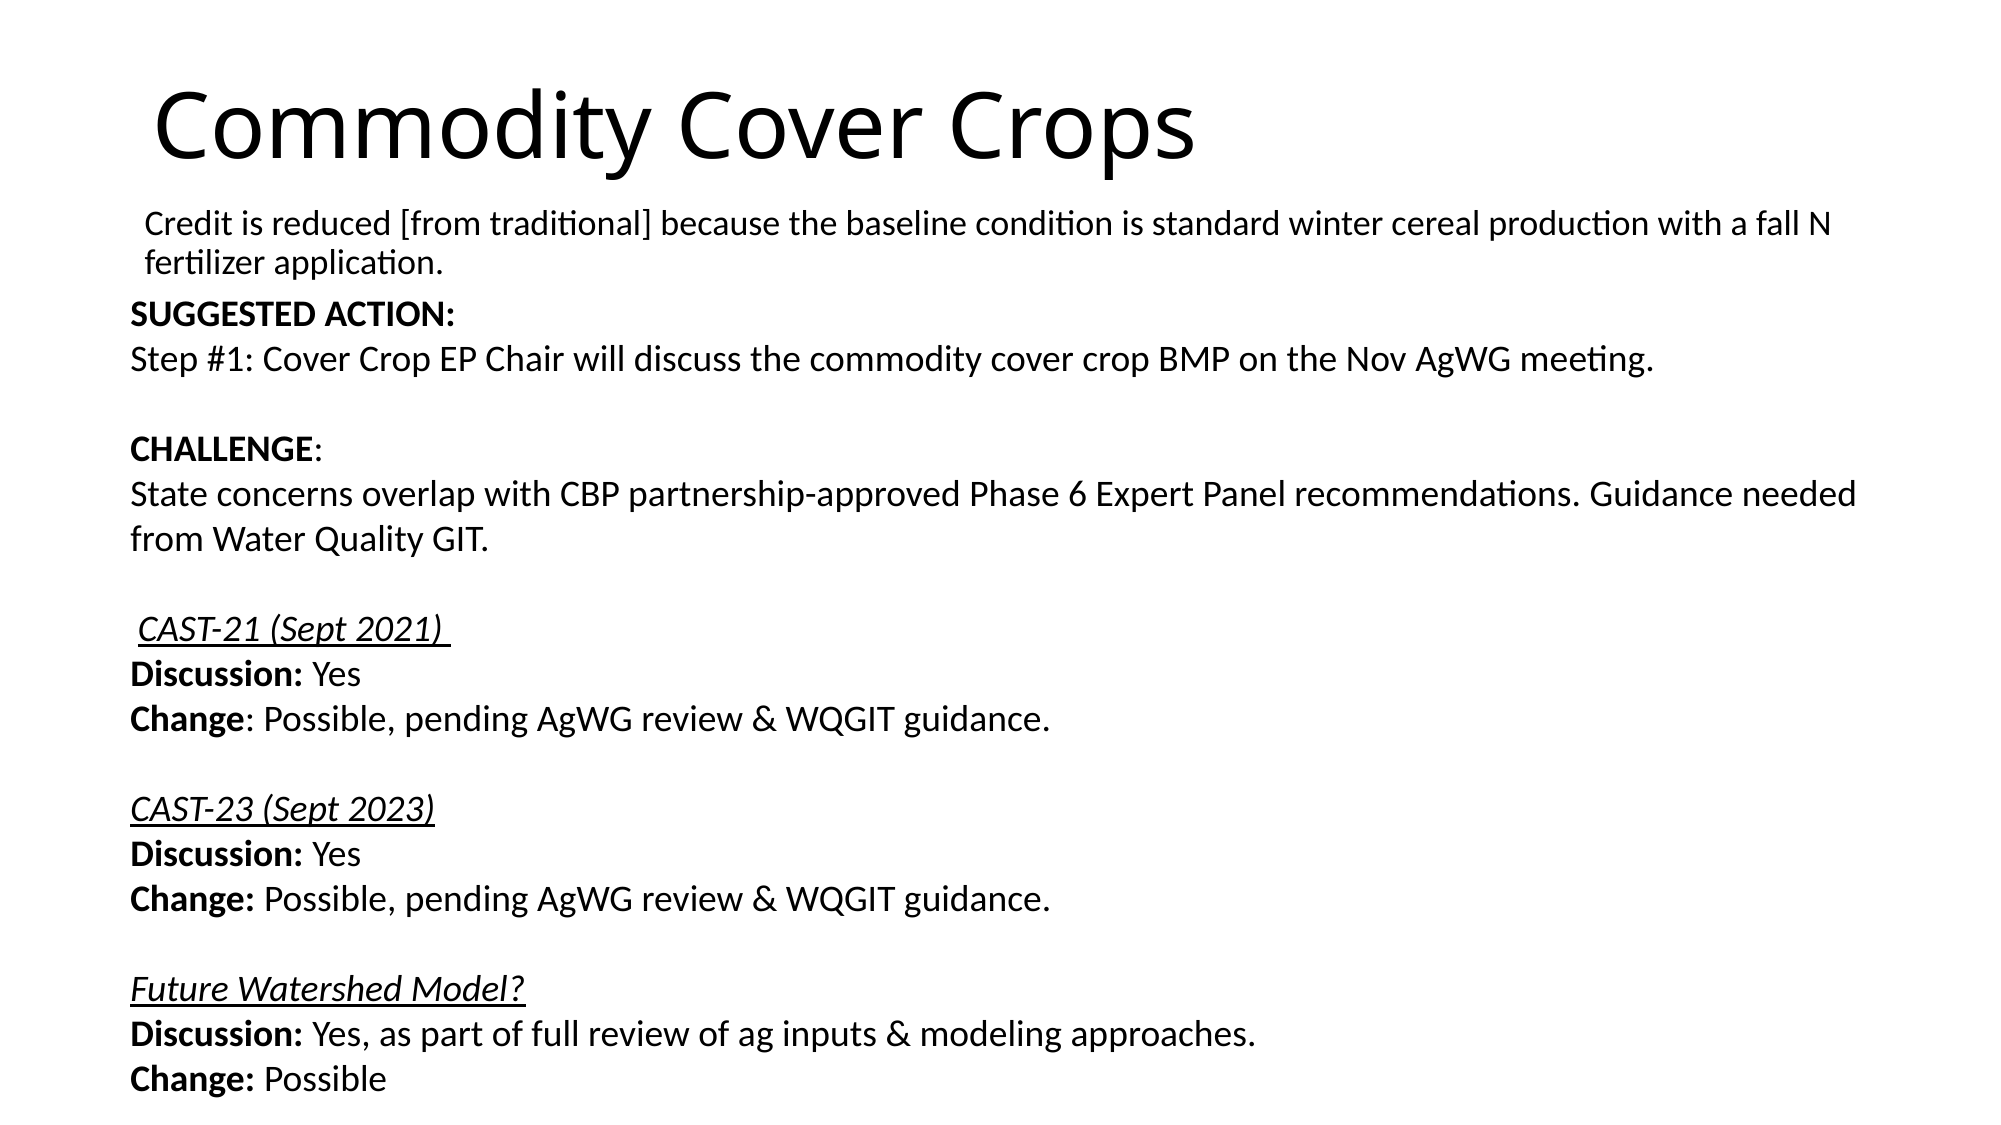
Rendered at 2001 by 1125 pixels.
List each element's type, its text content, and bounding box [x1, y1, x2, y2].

list Credit is reduced [from traditional] because the baseline condition is standard winter cereal production with a fall N fertilizer application. [129, 196, 1855, 281]
text_box SUGGESTED ACTION: Step #1: Cover Crop EP Chair will discuss the commodity cover crop BMP on the Nov AgWG meeting. CHALLENGE: State concerns overlap with CBP partnership-approved Phase 6 Expert Panel recommendations. Guidance needed from Water Quality GIT. CAST-21 (Sept 2021) Discussion: Yes Change: Possible, pending AgWG review & WQGIT guidance. CAST-23 (Sept 2023) Discussion: Yes Change: Possible, pending AgWG review & WQGIT guidance. Future Watershed Model? Discussion: Yes, as part of full review of ag inputs & modeling approaches. Change: Possible [115, 281, 1916, 1107]
title Commodity Cover Crops [137, 20, 1863, 238]
